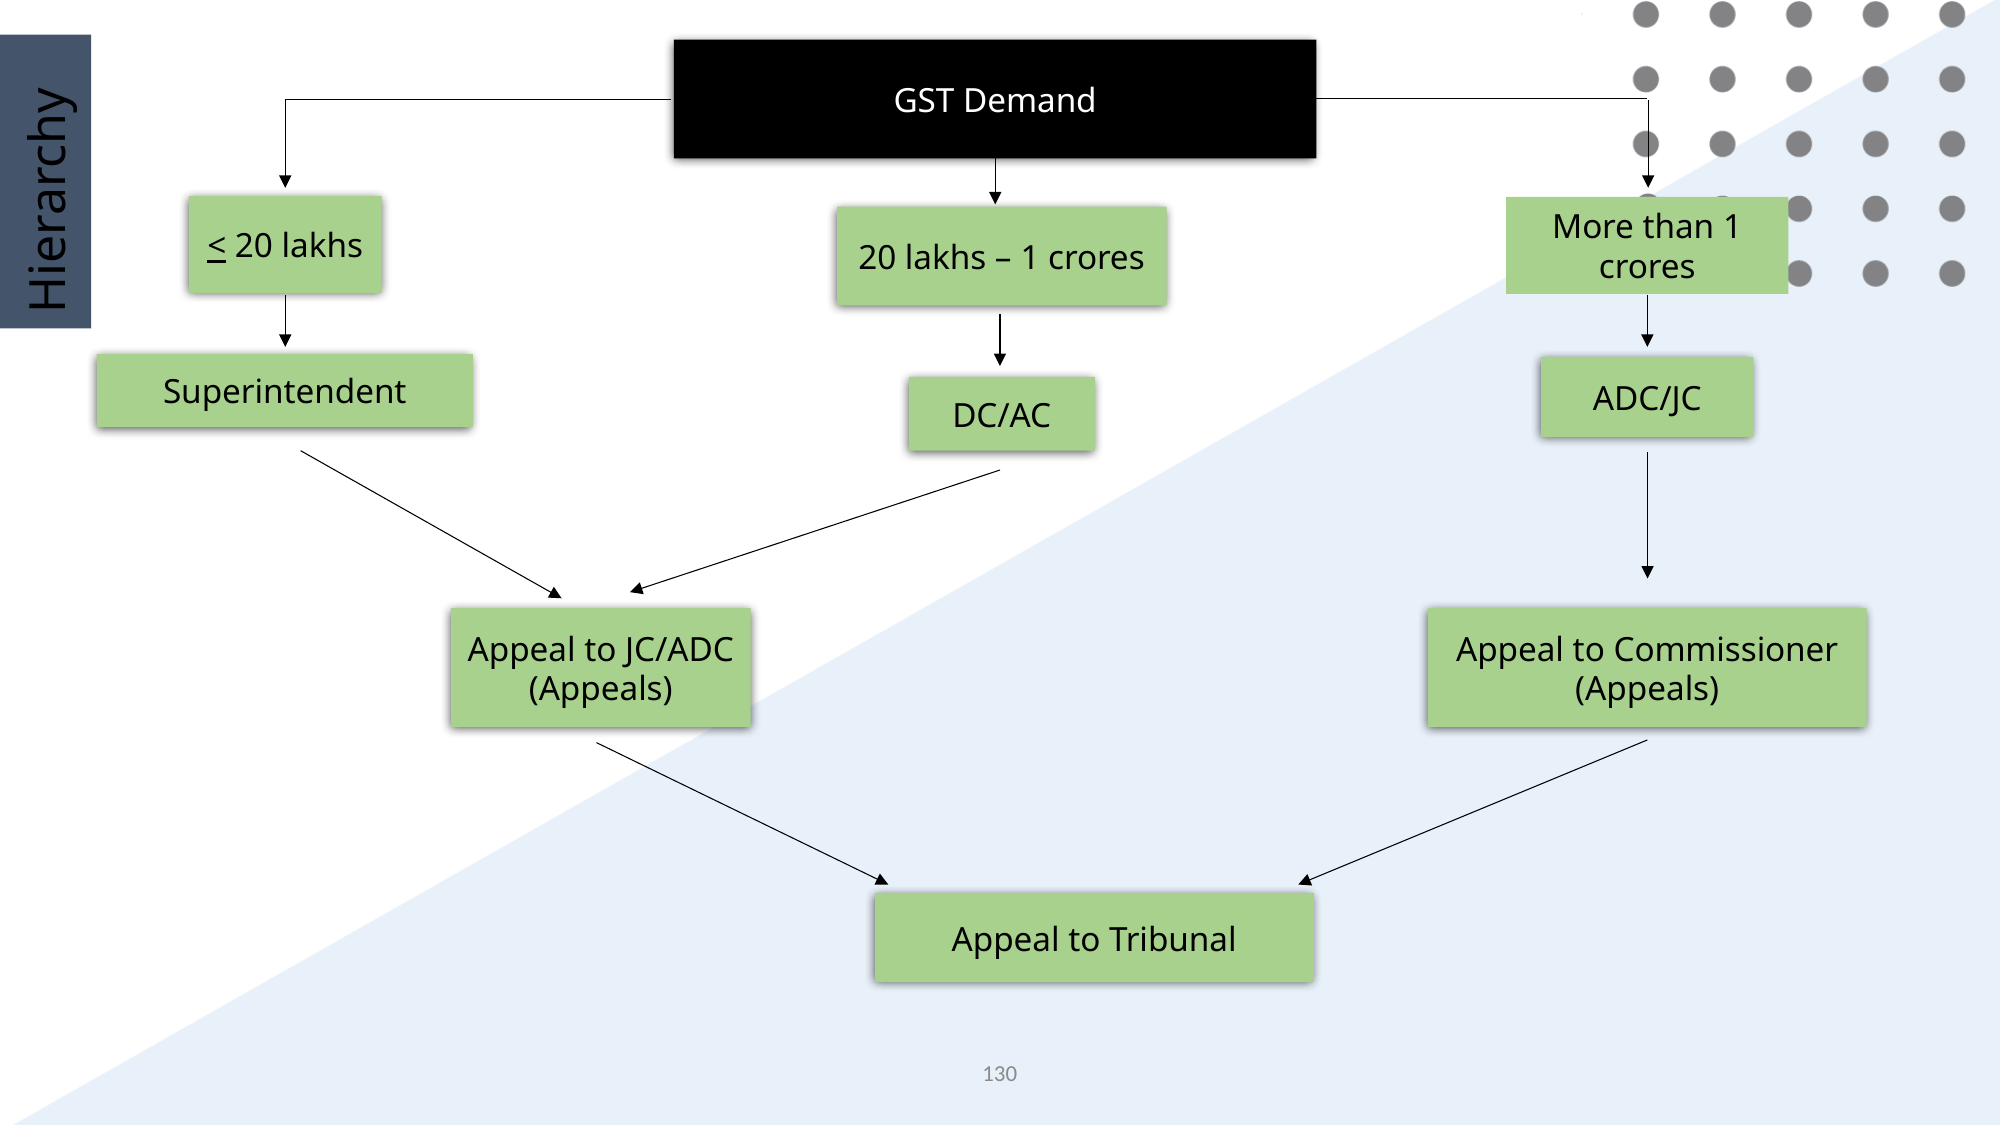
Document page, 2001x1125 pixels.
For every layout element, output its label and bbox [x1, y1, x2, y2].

text_box [300, 450, 562, 599]
text_box [1298, 739, 1648, 885]
text_box [629, 469, 1000, 593]
text_box [596, 742, 889, 885]
picture [2, 0, 2000, 1125]
